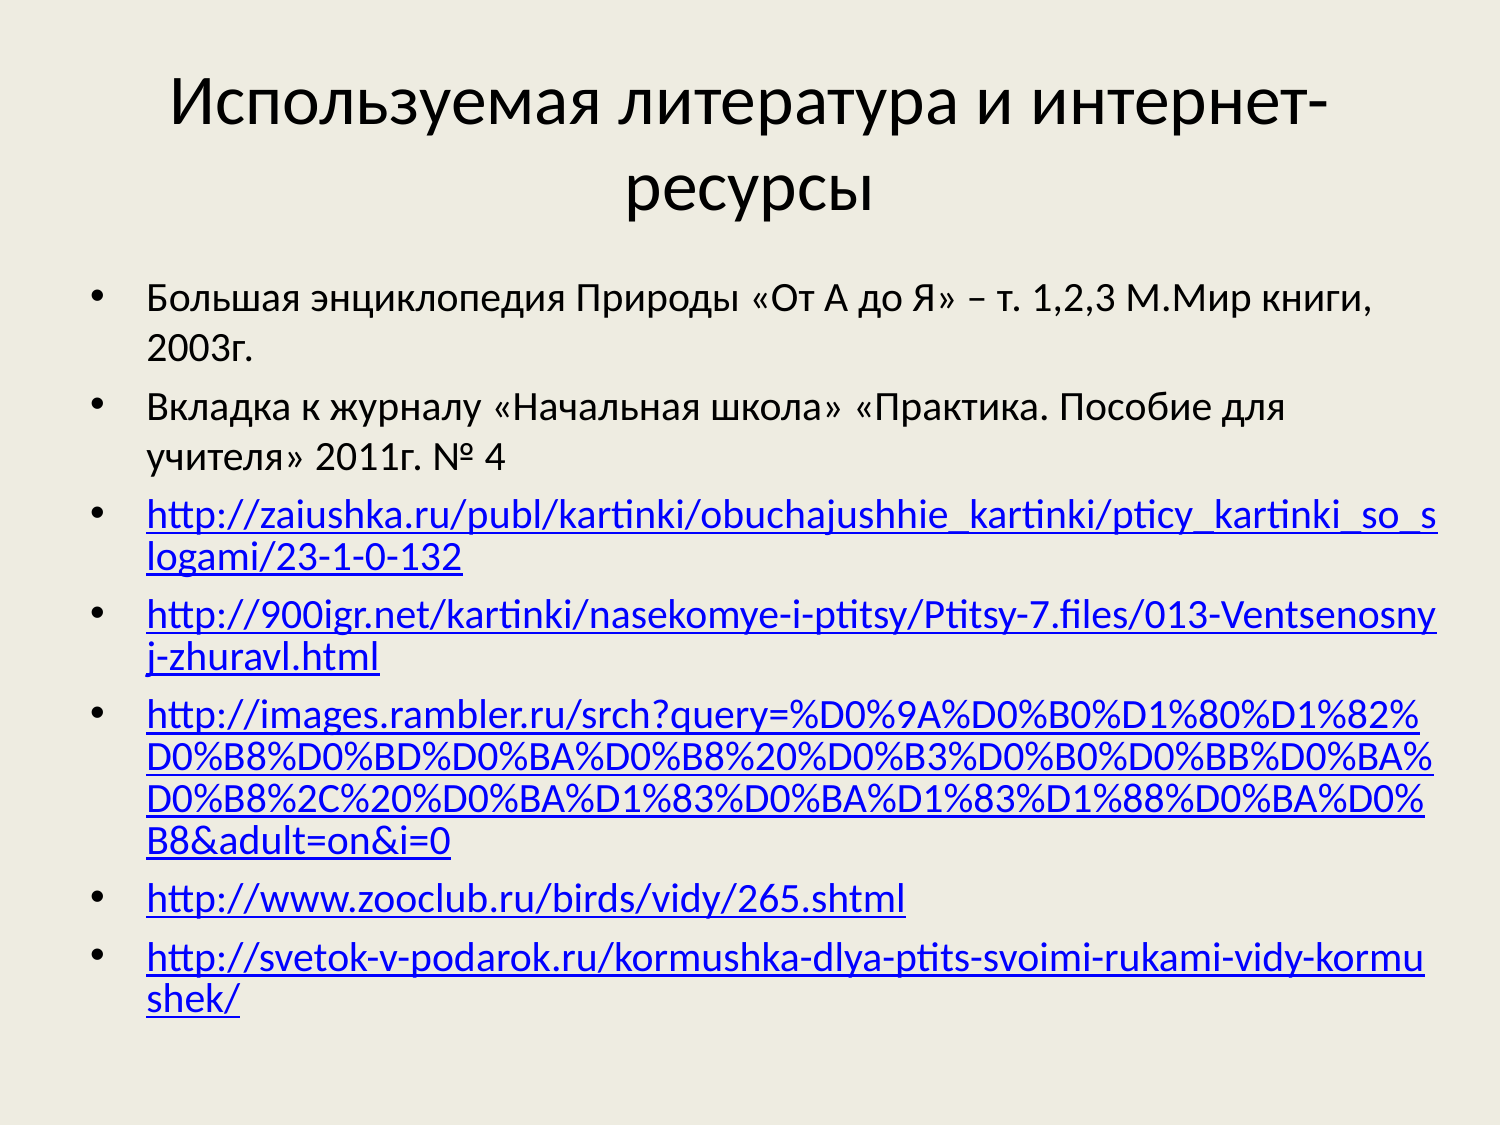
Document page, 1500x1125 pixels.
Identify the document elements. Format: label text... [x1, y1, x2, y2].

title Используемая литература и интернет-ресурсы [75, 45, 1425, 233]
list Большая энциклопедия Природы «От А до Я» – т. 1,2,3 М.Мир книги, 2003г. Вкладка к журналу «Начальная школа» «Практика. Пособие для учителя» 2011г. № 4 http://zaiushka.ru/publ/kartinki/obuchajushhie_kartinki/pticy_kartinki_so_slogami/23-1-0-132 http://900igr.net/kartinki/nasekomye-i-ptitsy/Ptitsy-7.files/013-Ventsenosnyj-zhuravl.html http://images.rambler.ru/srch?query=%D0%9A%D0%B0%D1%80%D1%82%D0%B8%D0%BD%D0%BA%D0%B8%20%D0%B3%D0%B0%D0%BB%D0%BA%D0%B8%2C%20%D0%BA%D1%83%D0%BA%D1%83%D1%88%D0%BA%D0%B8&adult=on&i=0 http://www.zooclub.ru/birds/vidy/265.shtml http://svetok-v-podarok.ru/kormushka-dlya-ptits-svoimi-rukami-vidy-kormushek/ [75, 262, 1454, 1079]
